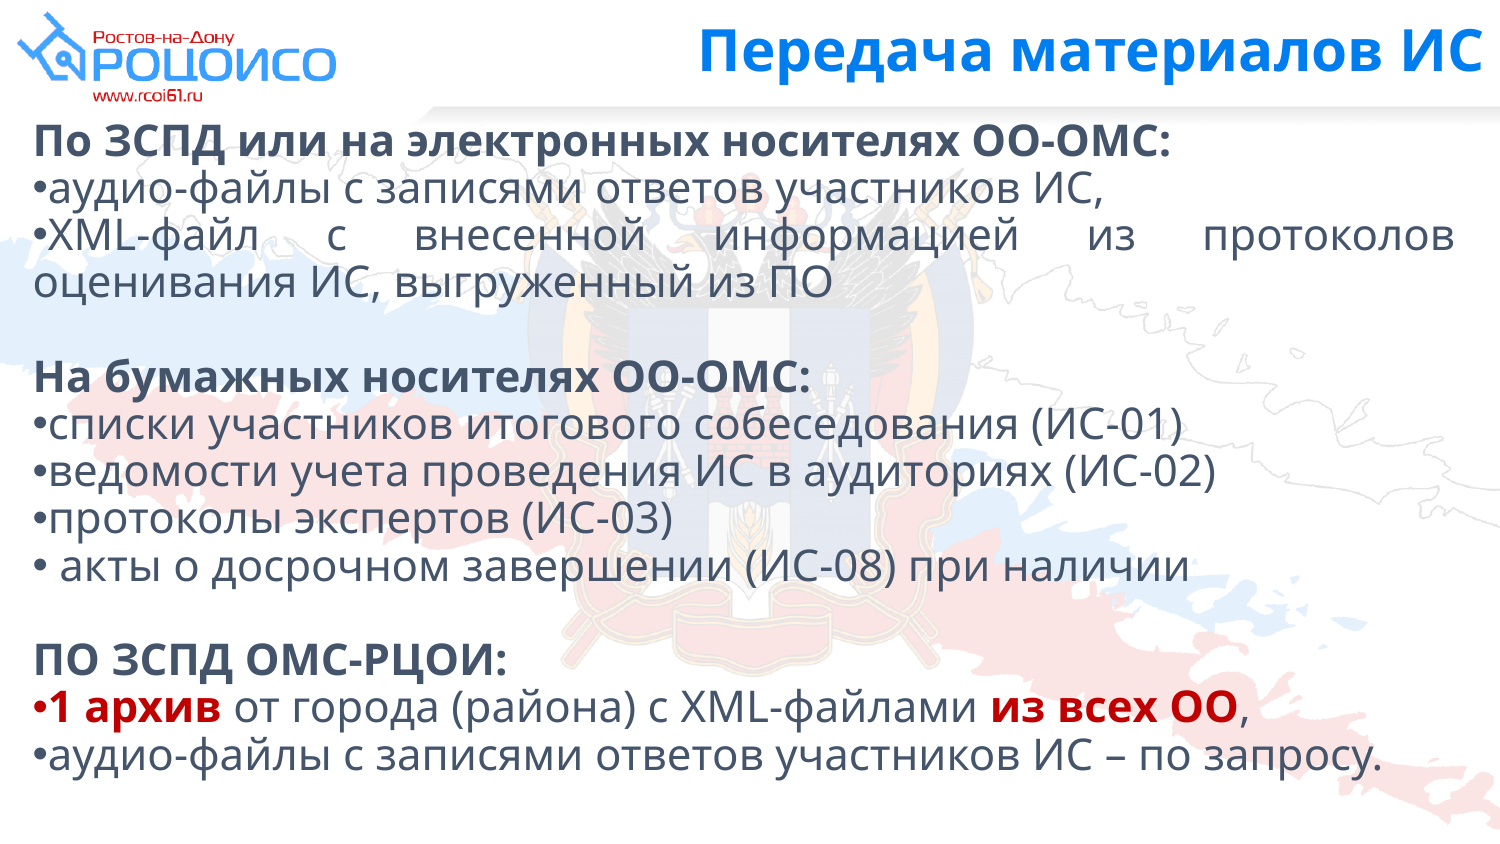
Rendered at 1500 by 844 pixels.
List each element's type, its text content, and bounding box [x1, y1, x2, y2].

title Передача материалов ИС [206, 0, 1500, 107]
picture [0, 0, 1500, 844]
list По ЗСПД или на электронных носителях ОО-ОМС: аудио-файлы с записями ответов участников ИС, XML-файл с внесенной информацией из протоколов оценивания ИС, выгруженный из ПО На бумажных носителях ОО-ОМС: списки участников итогового собеседования (ИС-01) ведомости учета проведения ИС в аудиториях (ИС-02) протоколы экспертов (ИС-03) акты о досрочном завершении (ИС-08) при наличии ПО ЗСПД ОМС-РЦОИ: 1 архив от города (района) с XML-файлами из всех ОО, аудио-файлы с записями ответов участников ИС – по запросу. [17, 110, 1471, 844]
